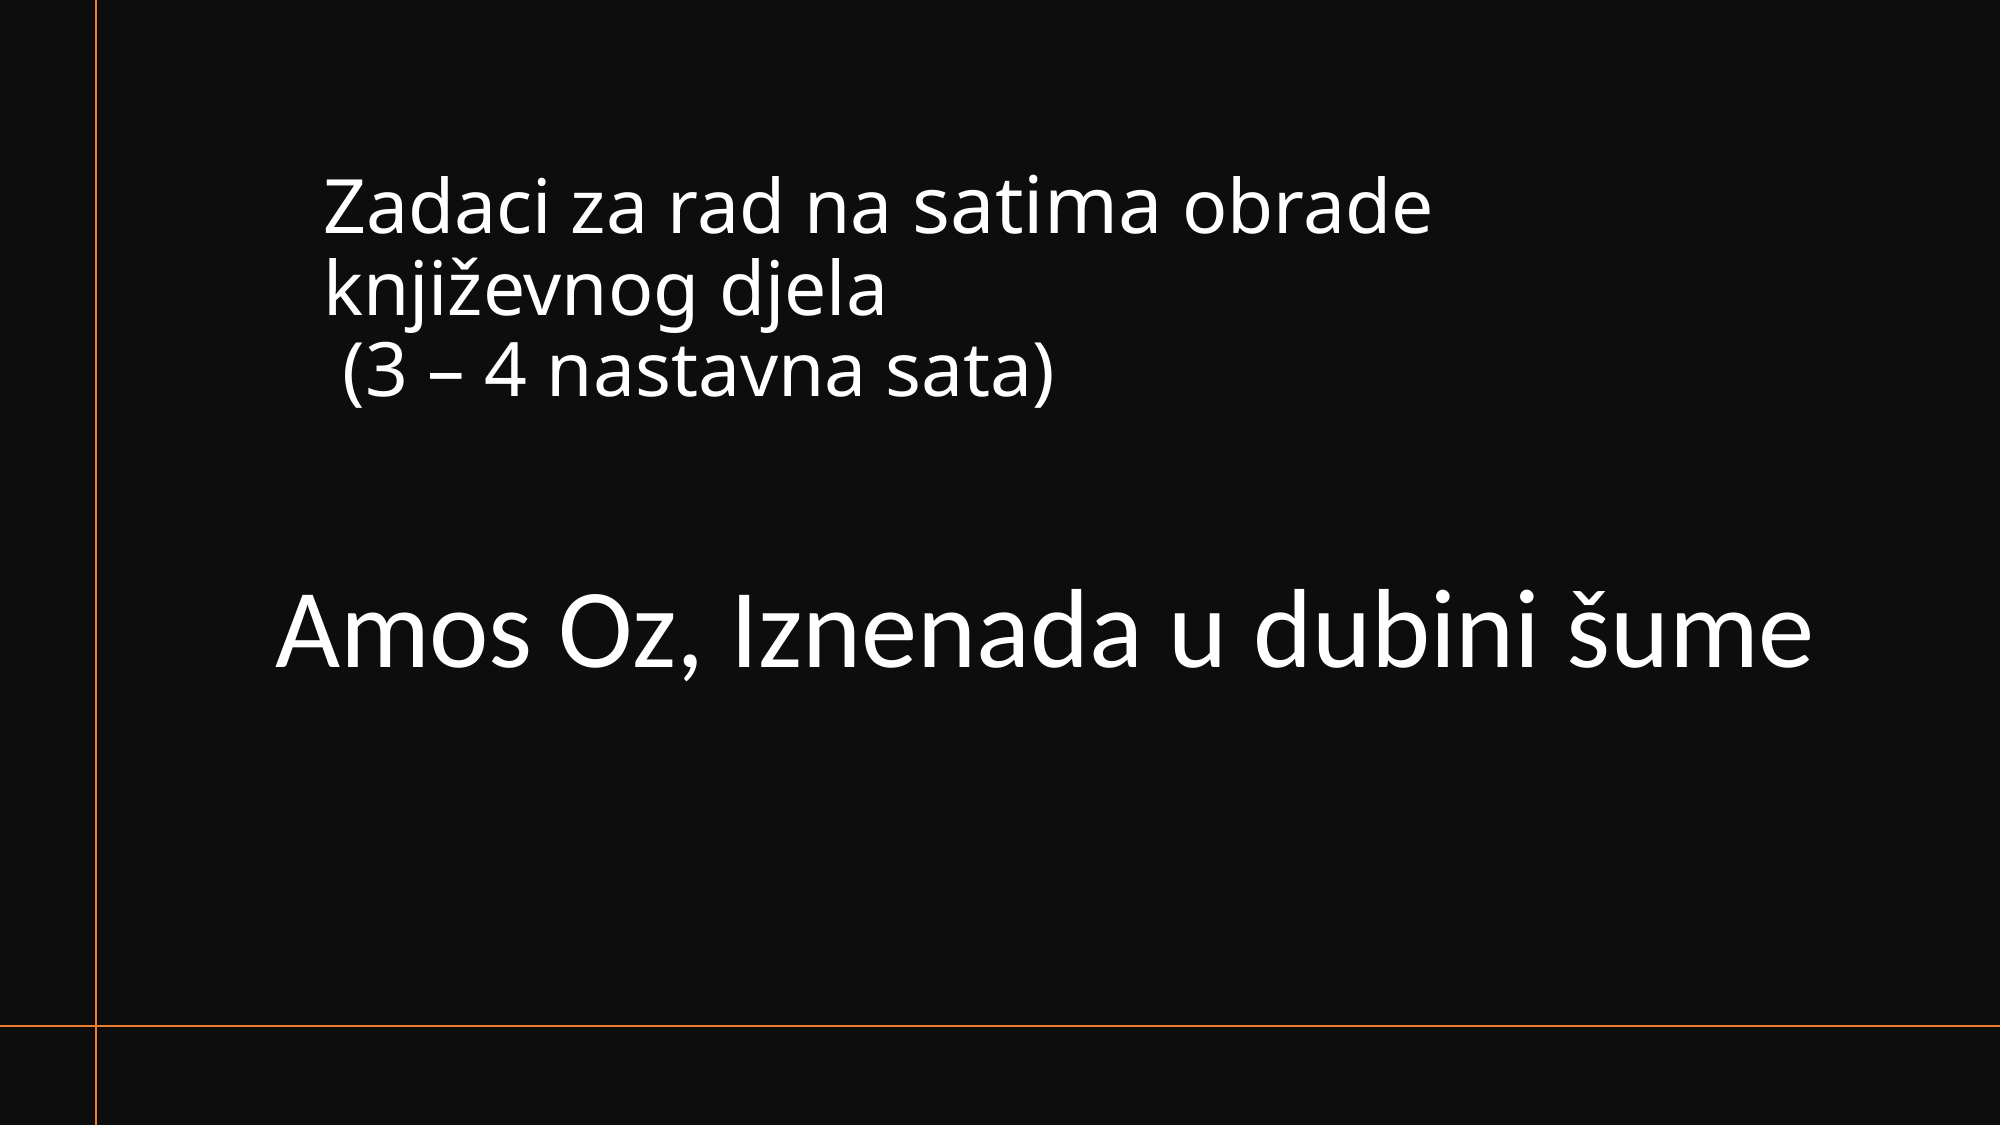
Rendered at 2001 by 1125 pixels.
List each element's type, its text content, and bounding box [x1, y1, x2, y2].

text_box [97, 0, 2000, 1025]
title Zadaci za rad na satima obrade književnog djela (3 – 4 nastavna sata) [308, 28, 1822, 421]
text_box [0, 1027, 95, 1125]
list Amos Oz, Iznenada u dubini šume [237, 562, 1854, 835]
text_box [97, 1027, 2000, 1125]
text_box [0, 0, 95, 1025]
